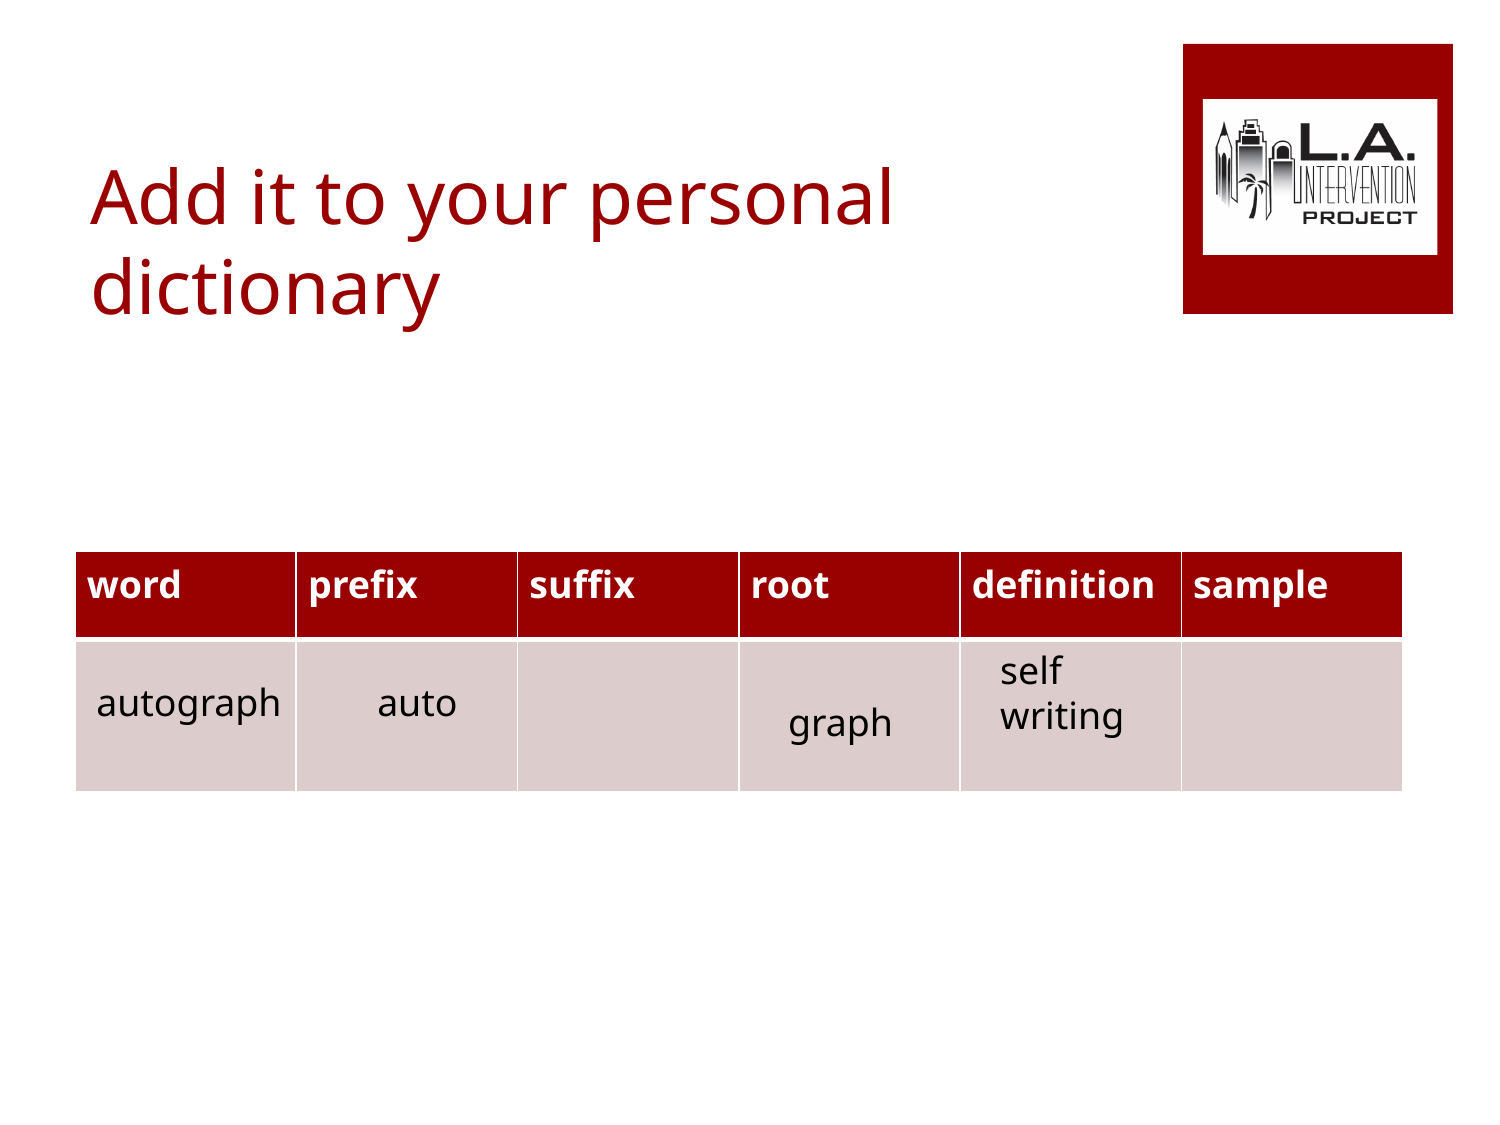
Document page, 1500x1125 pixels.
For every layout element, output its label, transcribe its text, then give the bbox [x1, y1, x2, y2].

table_header prefix [297, 552, 517, 637]
title Add it to your personal dictionary [75, 149, 1143, 338]
table_cell [76, 642, 295, 791]
text_box autograph [81, 671, 297, 732]
table_header definition [961, 552, 1181, 637]
picture [1202, 99, 1438, 255]
text_box self writing [985, 640, 1233, 745]
table_header root [740, 552, 959, 637]
table_header sample [1182, 552, 1402, 637]
table_cell [518, 642, 738, 791]
text_box graph [773, 691, 909, 752]
table_header word [76, 552, 295, 637]
table_cell [297, 642, 517, 791]
text_box auto [362, 671, 473, 732]
table_header suffix [518, 552, 738, 637]
table_cell [1182, 642, 1402, 791]
table_cell [961, 642, 1181, 791]
table_cell [740, 642, 959, 791]
